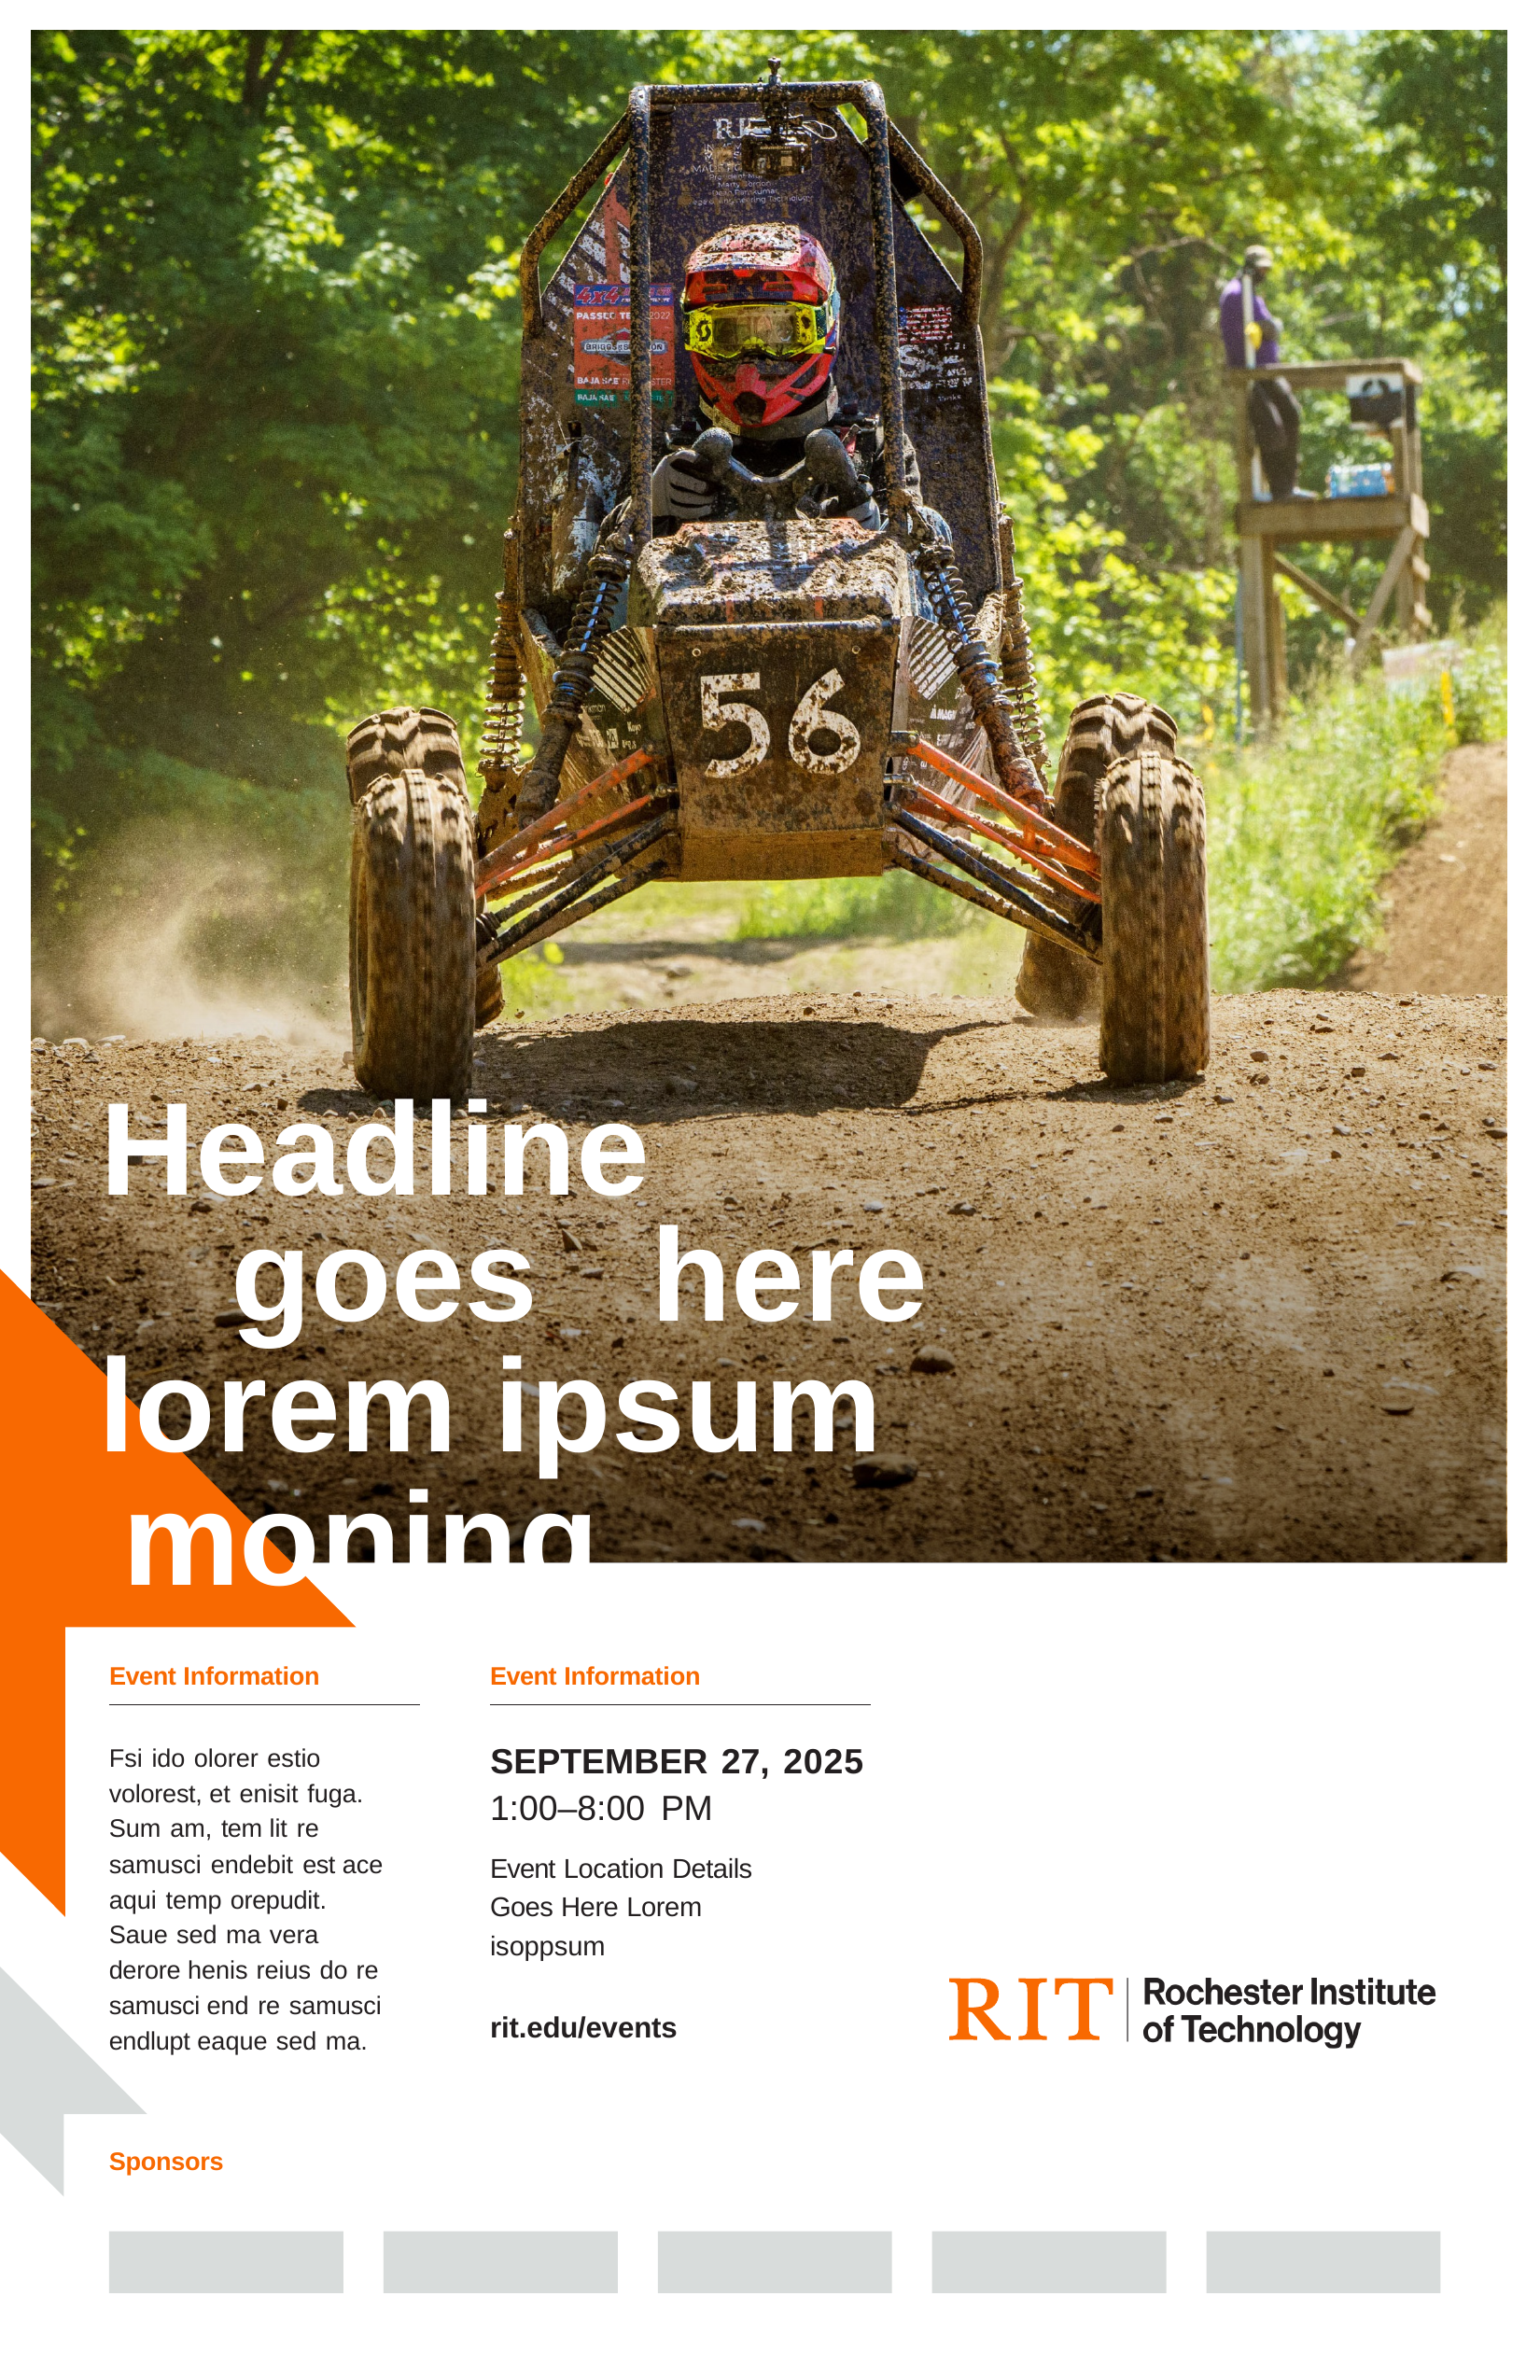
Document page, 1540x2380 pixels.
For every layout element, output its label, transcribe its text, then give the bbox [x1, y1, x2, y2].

picture [0, 30, 1540, 1785]
text_box [931, 2231, 1167, 2293]
text_box [0, 1967, 147, 2197]
text_box [0, 1793, 65, 1917]
text_box [108, 2231, 343, 2293]
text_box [949, 1961, 1476, 2057]
text_box [657, 2231, 892, 2293]
text_box rit.edu/events [487, 2007, 679, 2045]
text_box SEPTEMBER 27, 2025 1:00–8:00 PM Event Location Details Goes Here Lorem isoppsum [487, 1794, 892, 1962]
text_box Sponsors [106, 2143, 231, 2176]
text_box [383, 2231, 618, 2293]
text_box [1206, 2231, 1441, 2293]
text_box Fsi ido olorer estio volorest, et enisit fuga. Sum am, tem lit re samusci endebit est ace aqui temp orepudit. Saue sed ma vera derore henis reius do re samusci end re samusci endlupt eaque sed ma. [106, 1794, 415, 2056]
